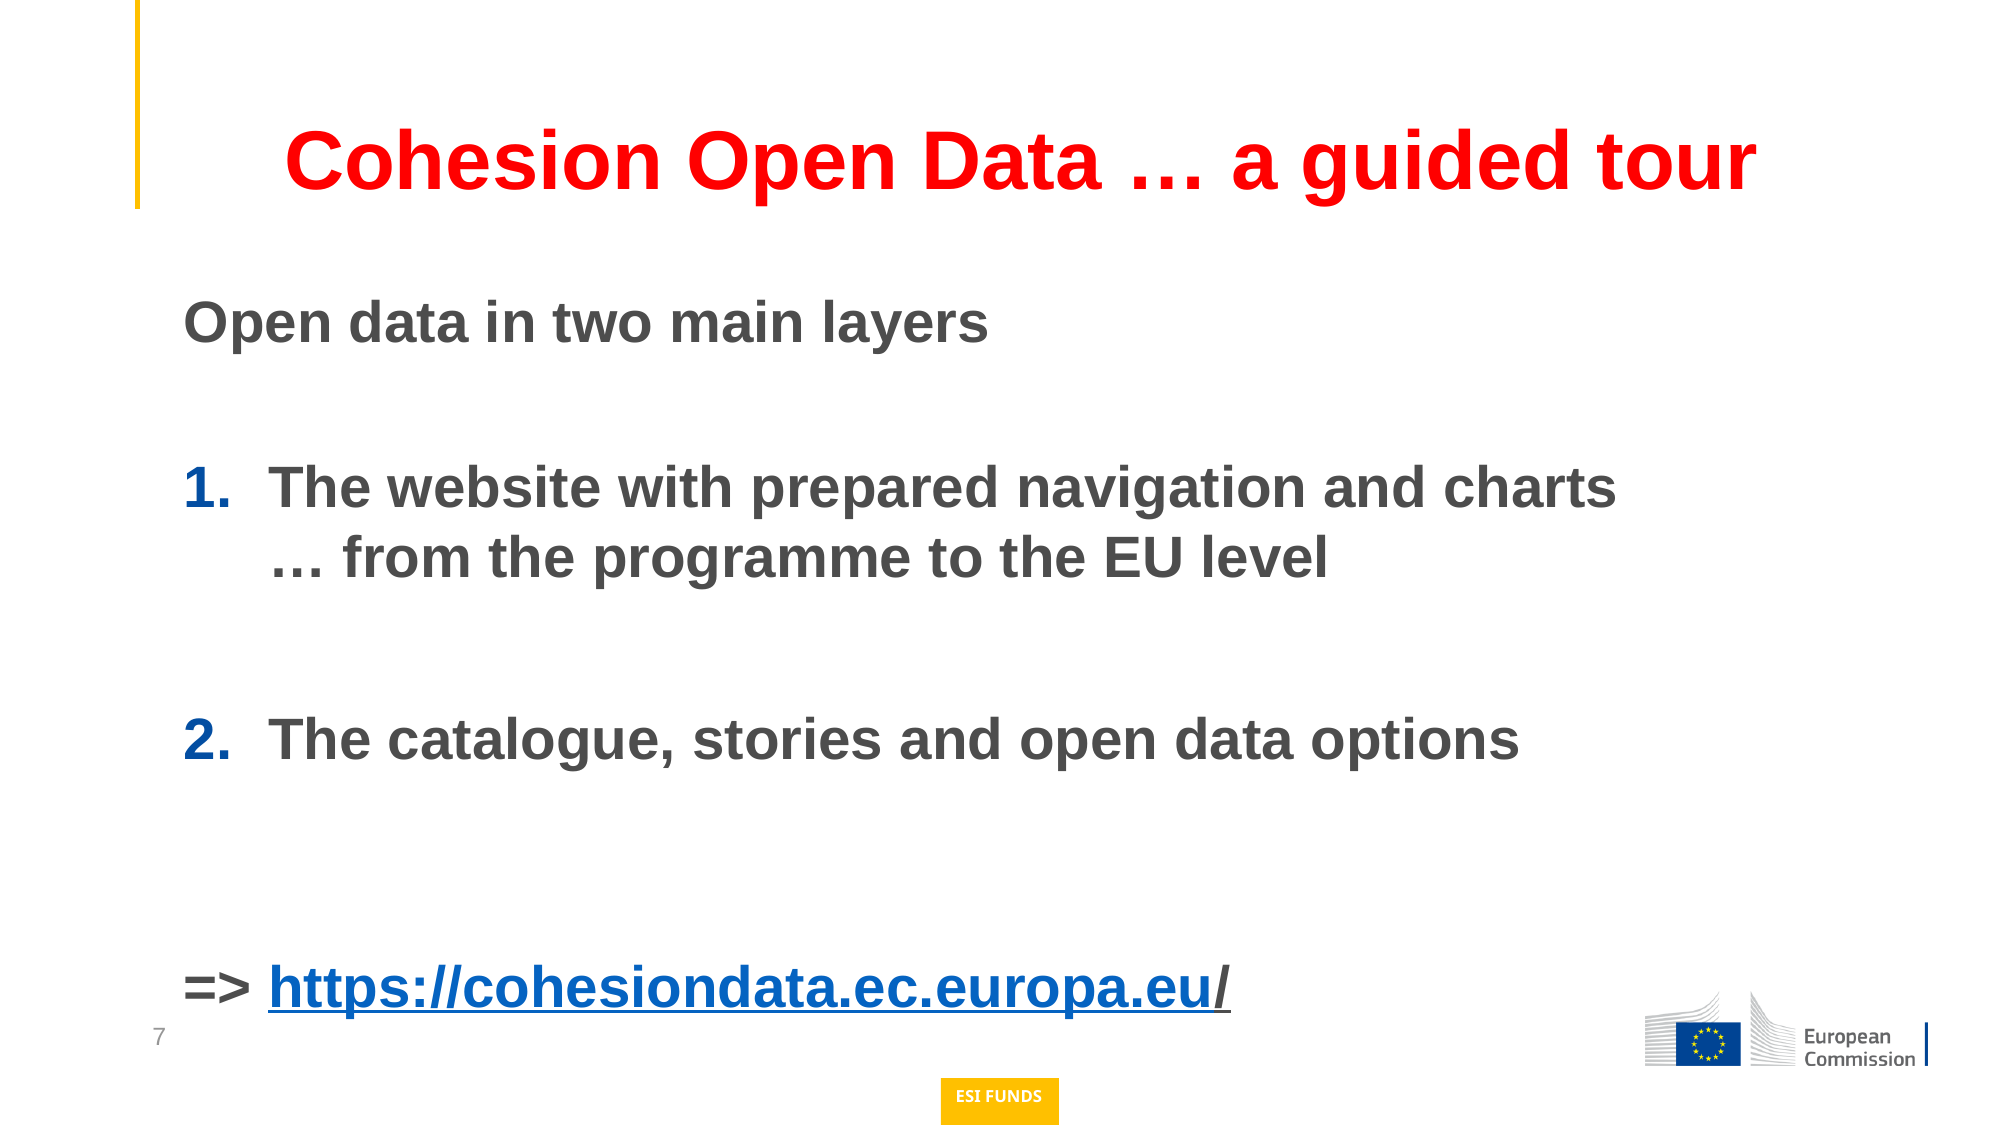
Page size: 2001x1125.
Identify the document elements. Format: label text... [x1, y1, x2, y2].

slide_number 7 [137, 1005, 588, 1066]
list Open data in two main layers The website with prepared navigation and charts … from the programme to the EU level The catalogue, stories and open data options => https://cohesiondata.ec.europa.eu/ [148, 276, 1861, 973]
text_box ESI FUNDS [940, 1078, 1059, 1125]
title Cohesion Open Data … a guided tour [159, 79, 1885, 208]
picture [1645, 991, 1928, 1066]
